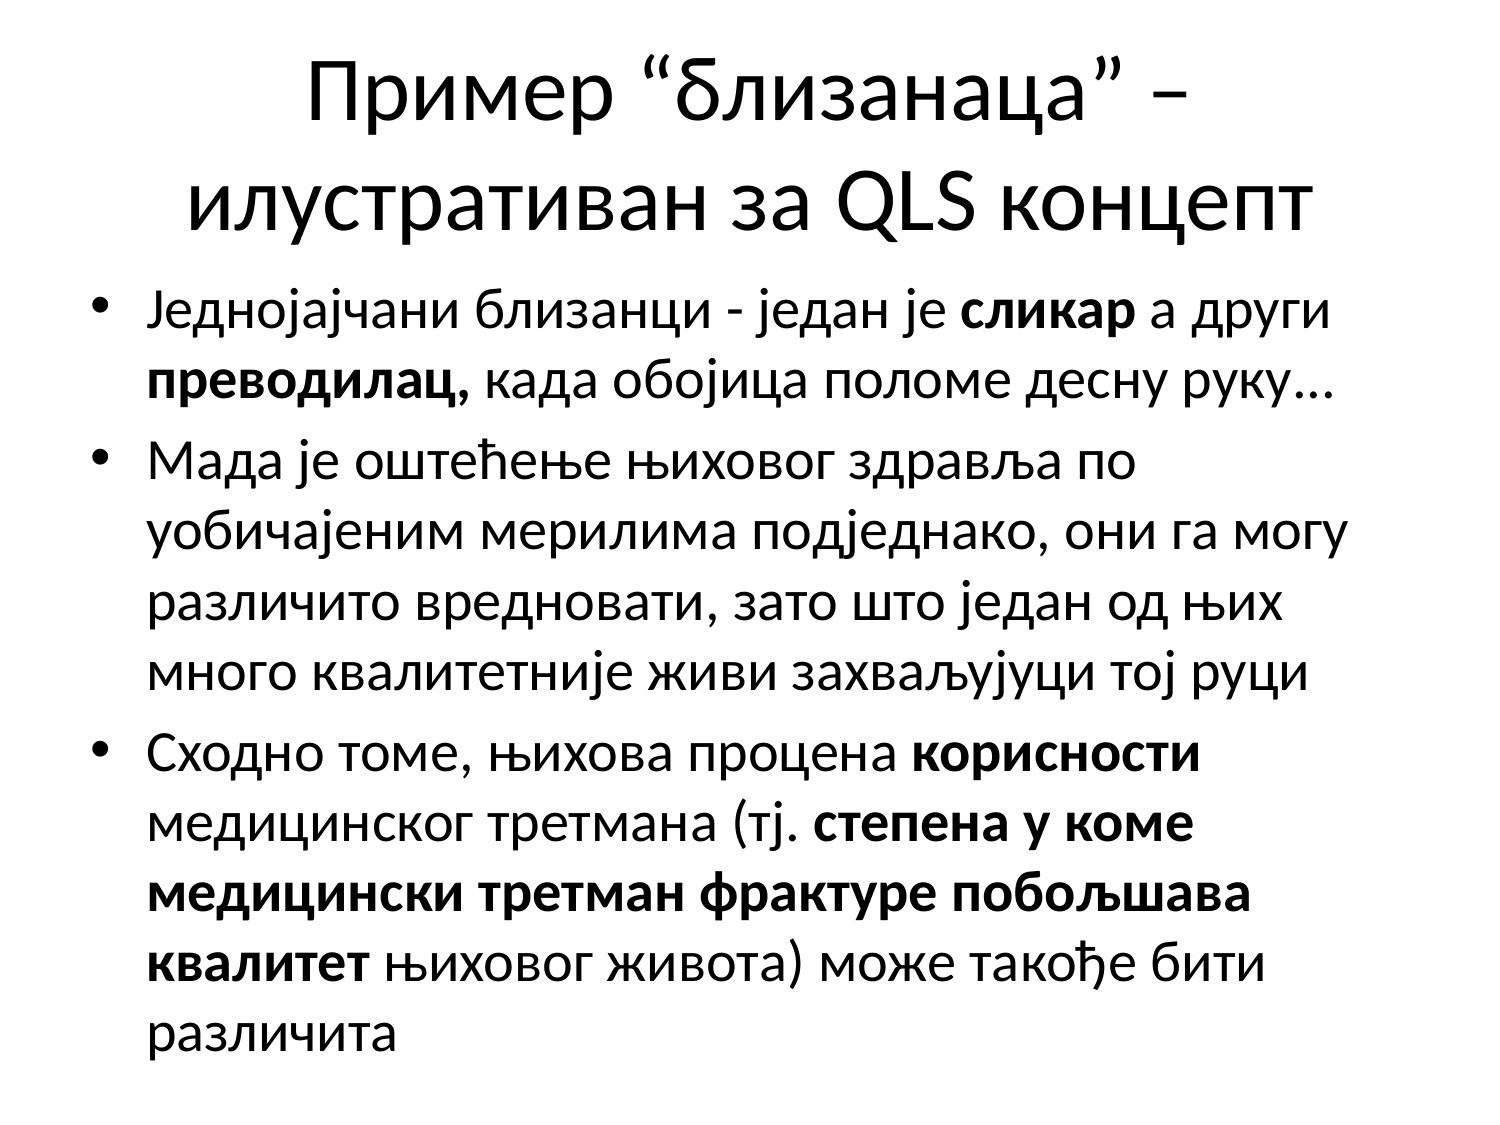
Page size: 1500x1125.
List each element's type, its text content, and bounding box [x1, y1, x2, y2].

title Пример “близанаца” – илустративан за QLS концепт [75, 45, 1425, 233]
list Једнојајчани близанци - један је сликар а други преводилац, када обојица поломе десну руку... Мада је оштећење њиховог здравља по уобичајеним мерилима подједнако, они га могу различито вредновати, зато што један од њих много квалитетније живи захваљујуци тој руци Сходно томе, њихова процена корисности медицинског третмана (тј. степена у коме медицински третман фрактуре побољшава квалитет њиховог живота) може такође бити различита [75, 262, 1459, 1079]
